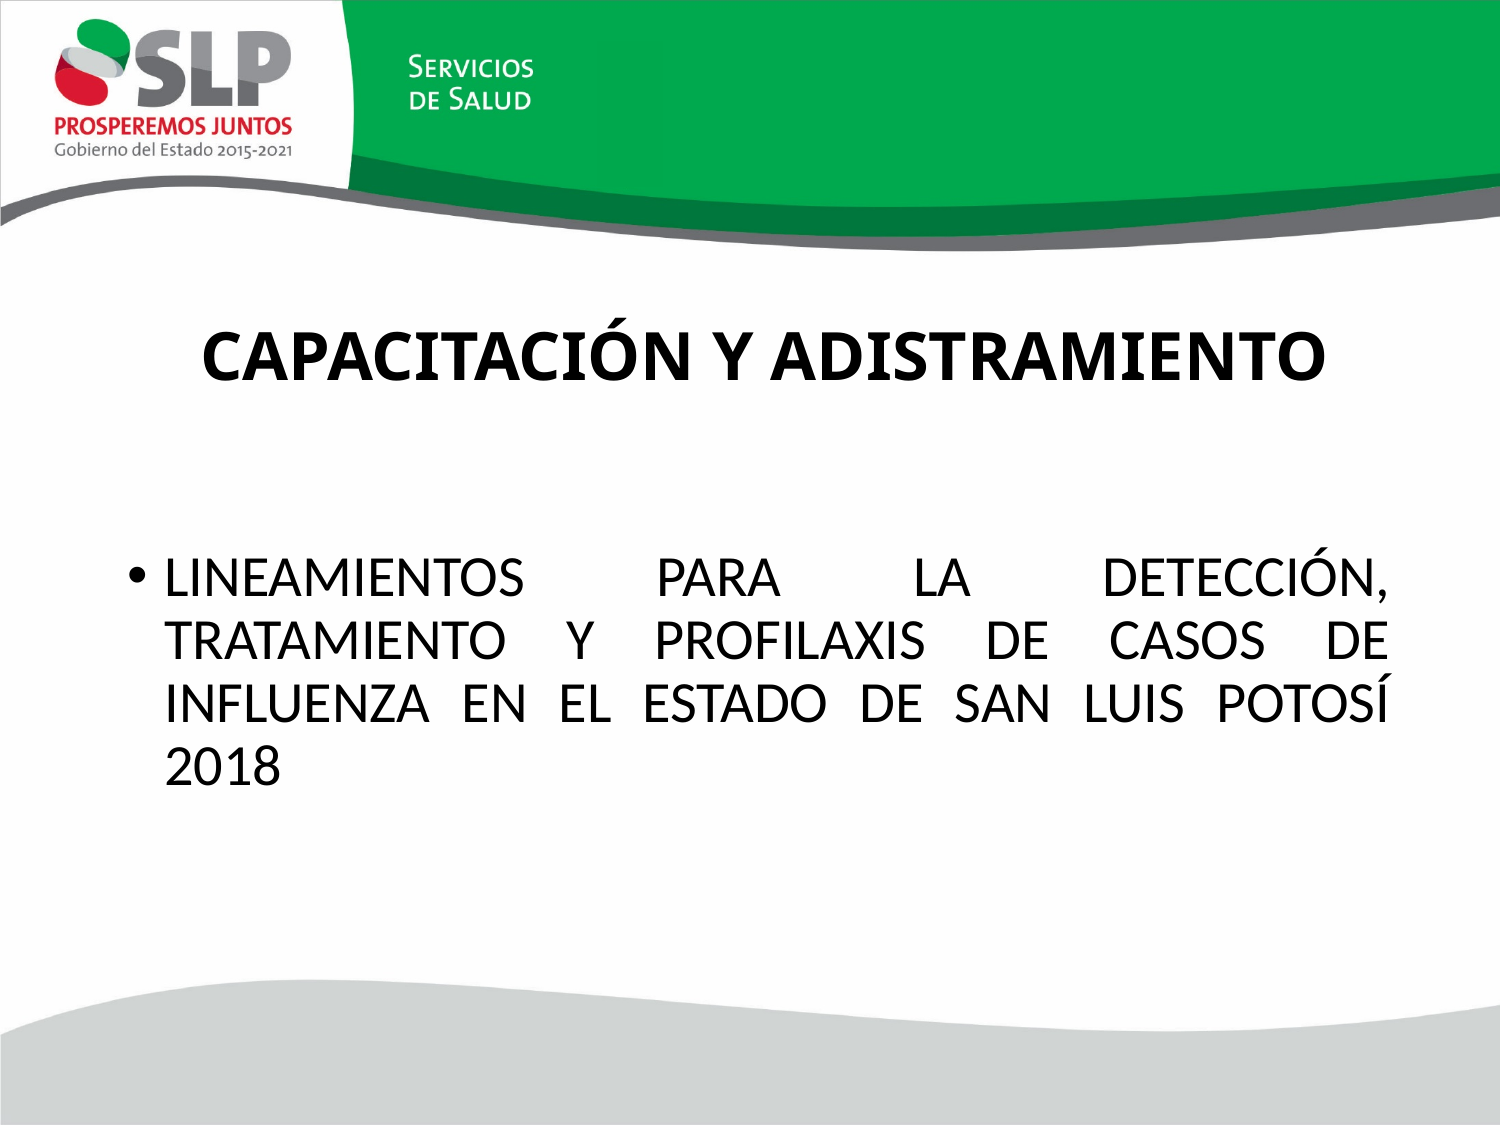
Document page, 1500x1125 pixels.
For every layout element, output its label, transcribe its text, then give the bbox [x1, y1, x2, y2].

picture [0, 0, 1500, 1125]
title CAPACITACIÓN Y ADISTRAMIENTO [117, 290, 1412, 428]
list LINEAMIENTOS PARA LA DETECCIÓN, TRATAMIENTO Y PROFILAXIS DE CASOS DE INFLUENZA EN EL ESTADO DE SAN LUIS POTOSÍ 2018 [112, 538, 1406, 929]
